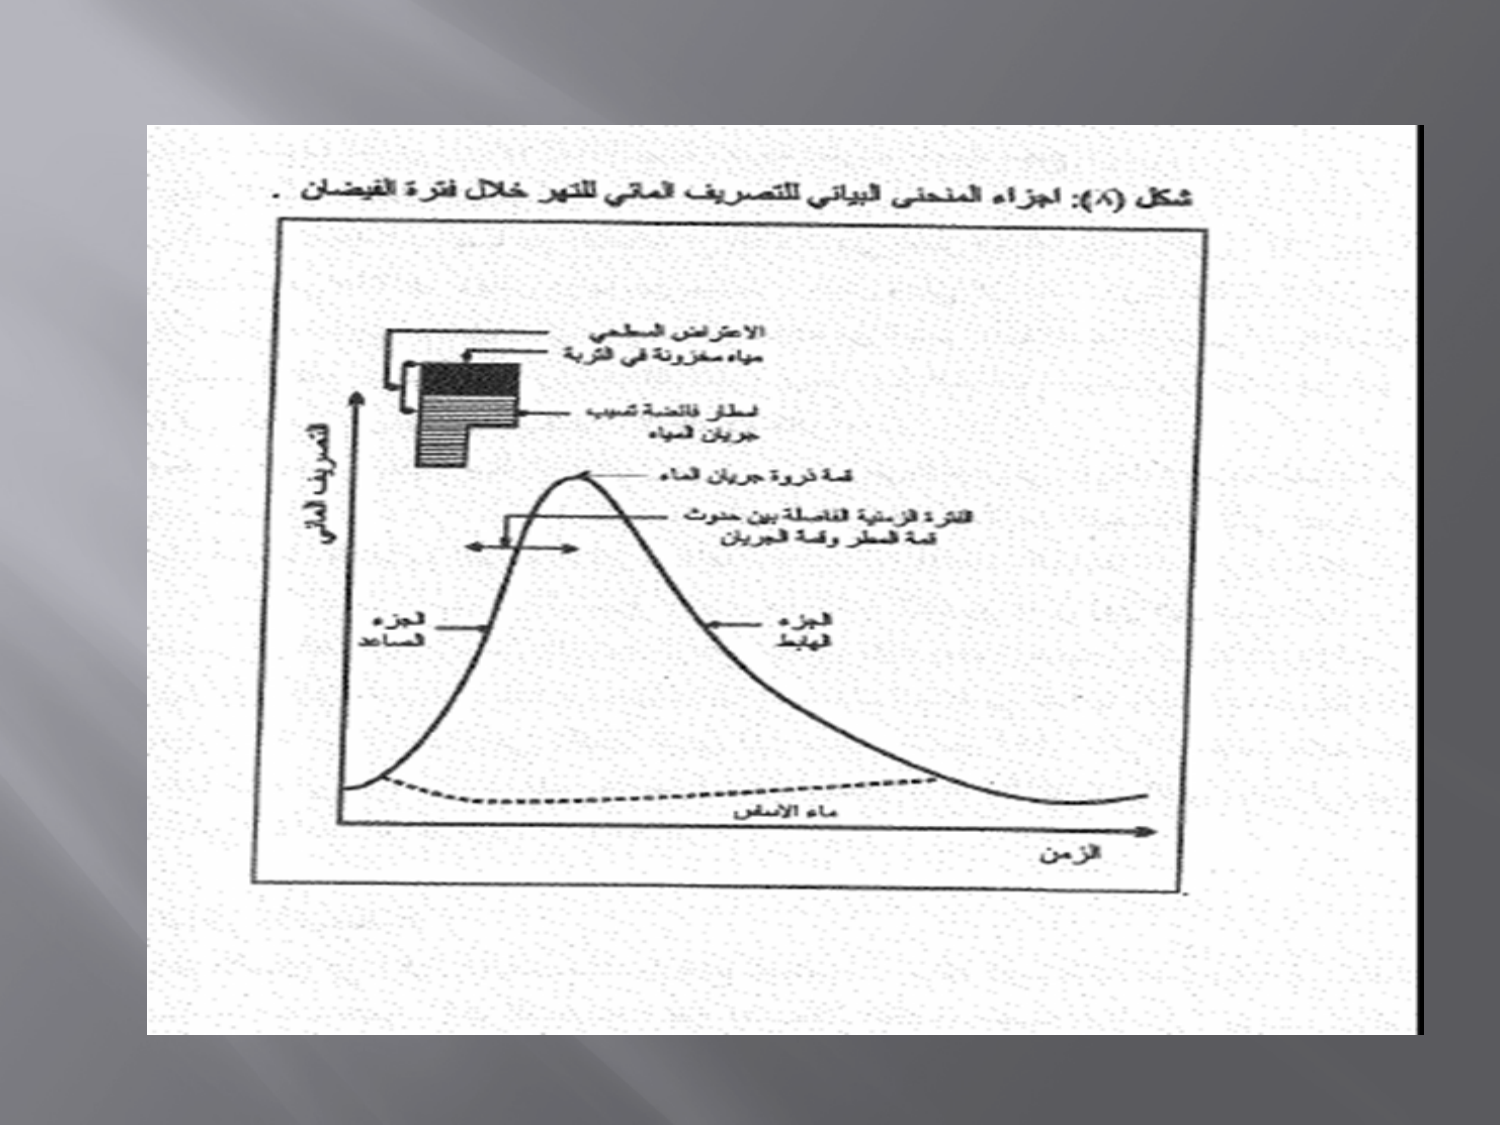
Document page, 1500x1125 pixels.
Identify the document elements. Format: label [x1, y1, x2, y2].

list [147, 125, 1424, 1036]
